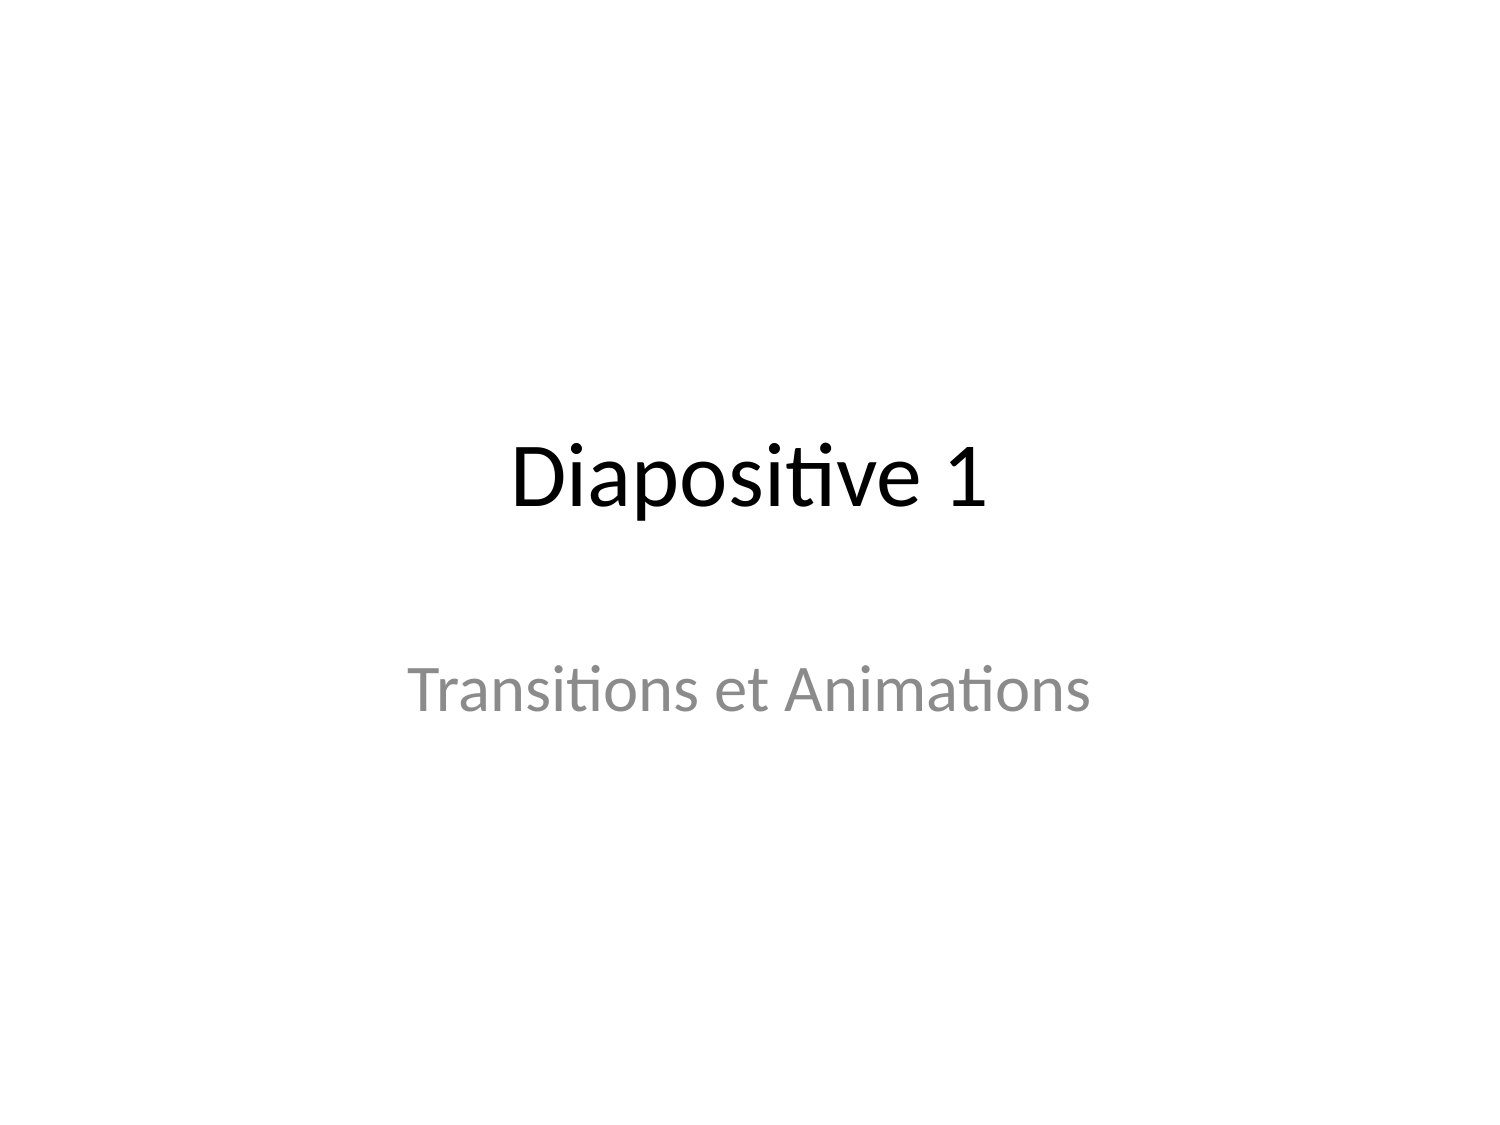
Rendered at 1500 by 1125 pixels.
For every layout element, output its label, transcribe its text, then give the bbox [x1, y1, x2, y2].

title Diapositive 1 [112, 349, 1388, 591]
subtitle Transitions et Animations [225, 637, 1275, 925]
